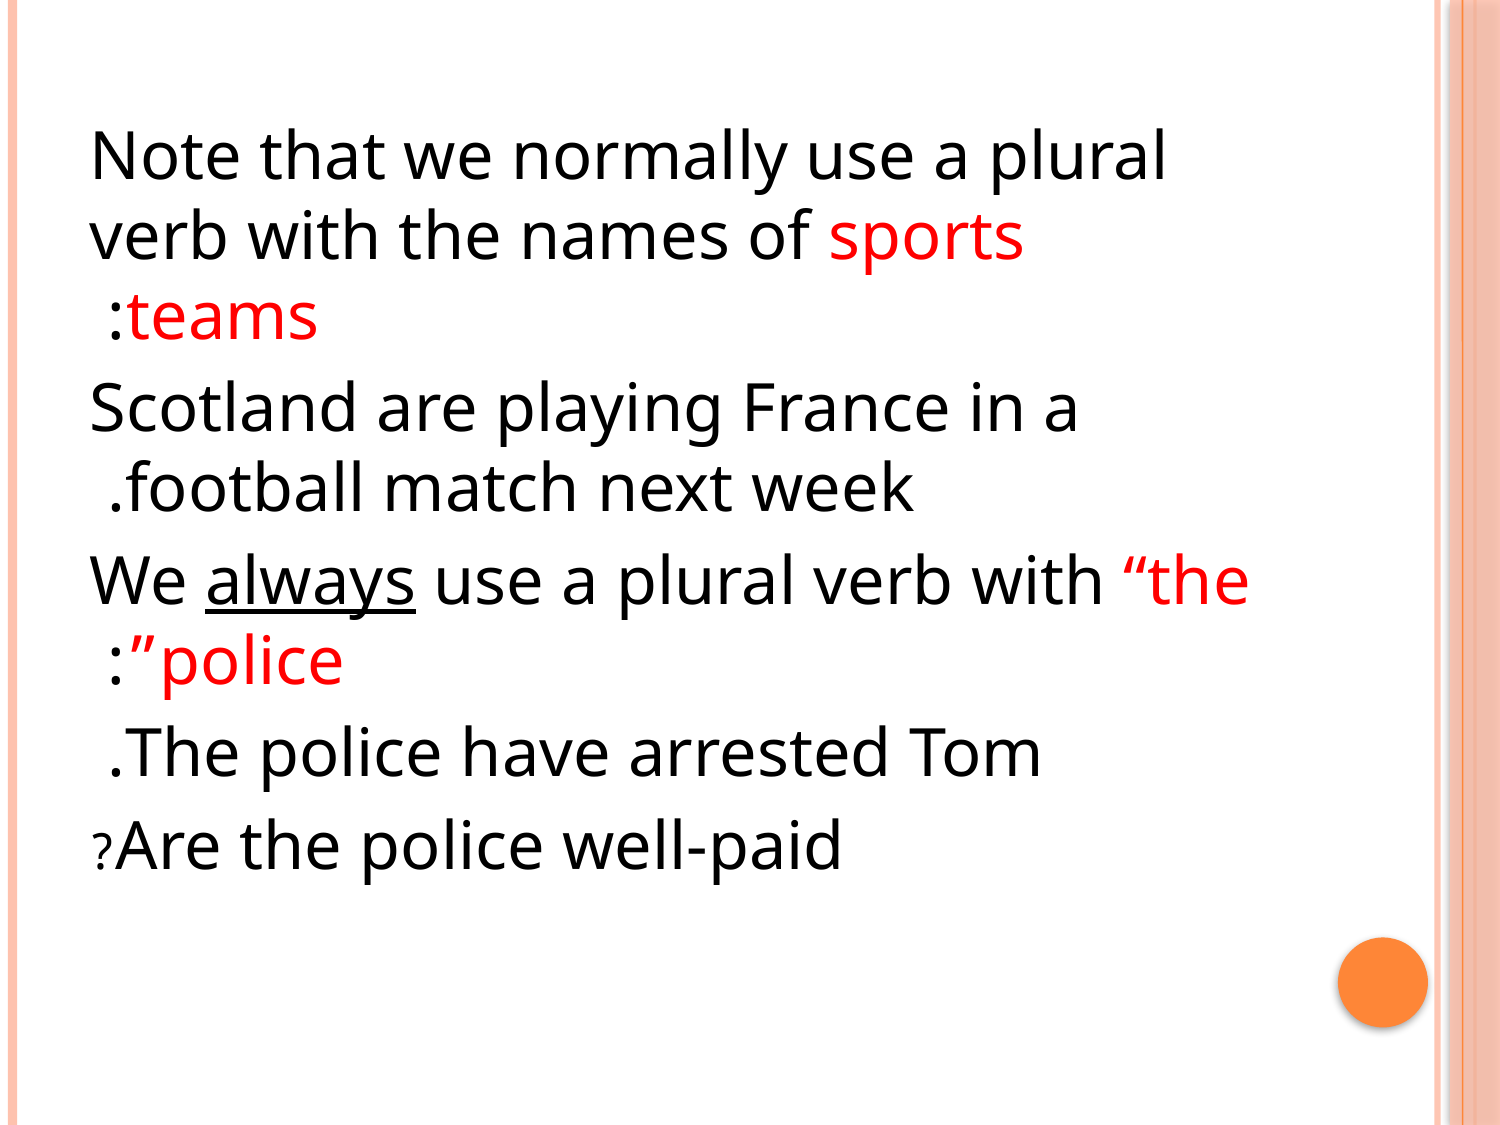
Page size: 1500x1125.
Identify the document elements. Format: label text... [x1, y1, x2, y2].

list Note that we normally use a plural verb with the names of sports teams: Scotland are playing France in a football match next week. We always use a plural verb with “the police”: The police have arrested Tom. Are the police well-paid? [75, 105, 1300, 1062]
